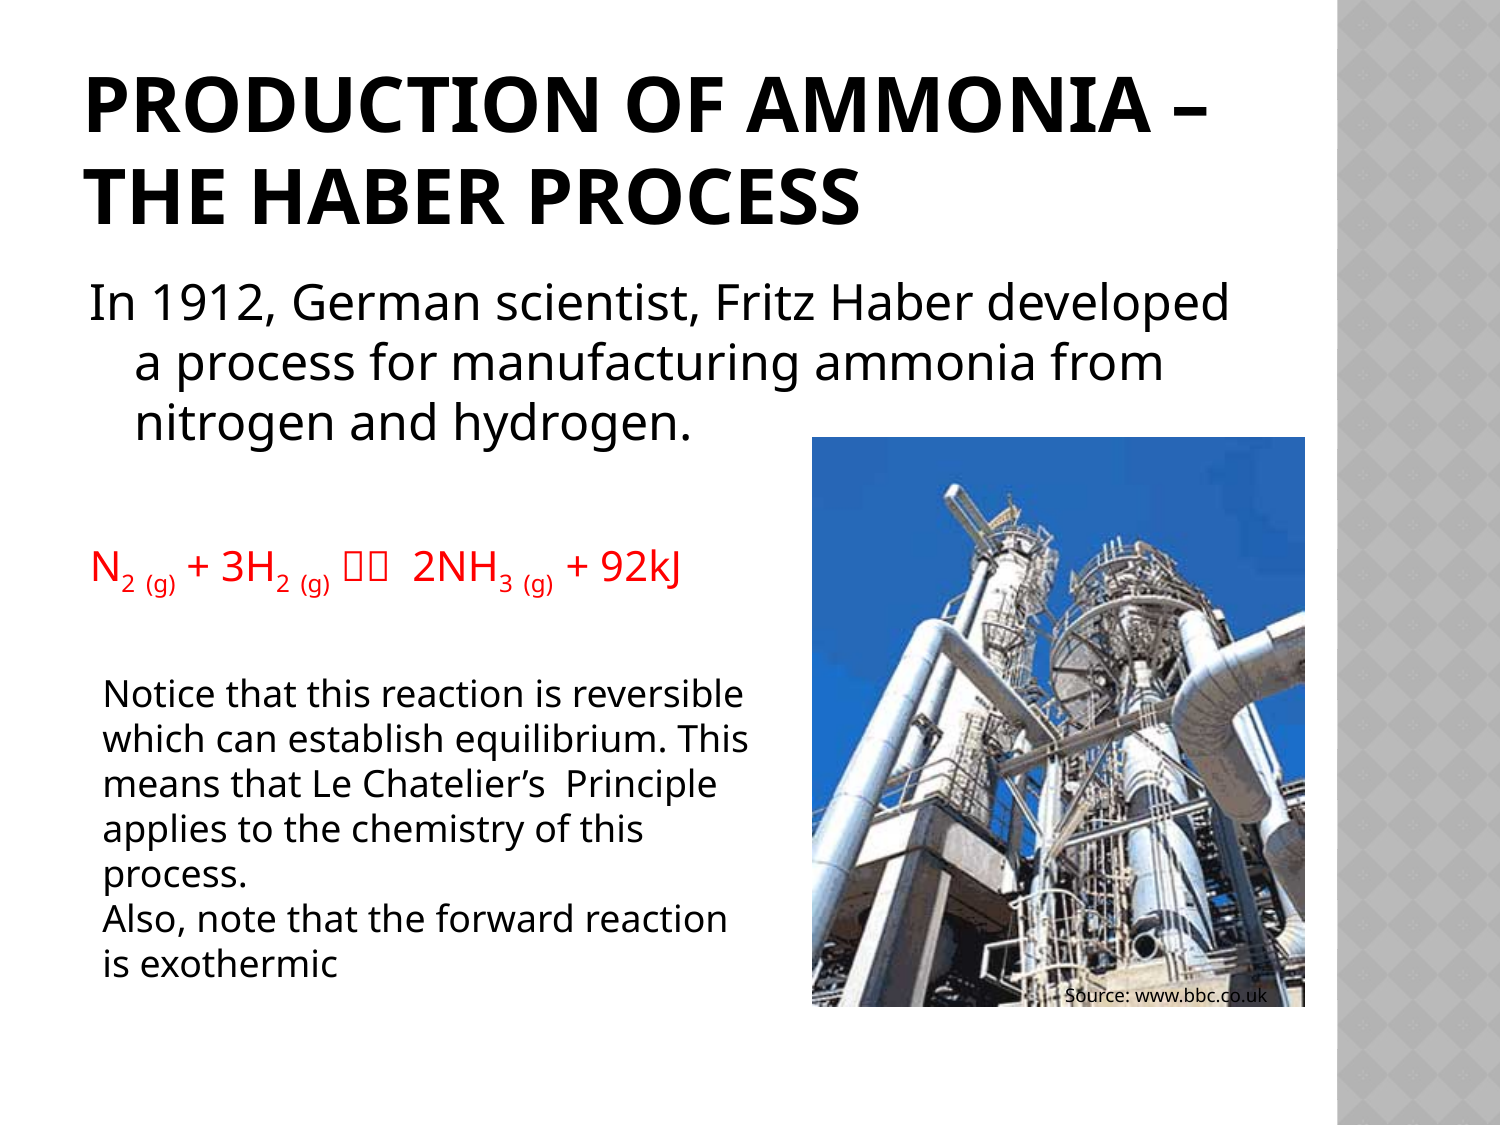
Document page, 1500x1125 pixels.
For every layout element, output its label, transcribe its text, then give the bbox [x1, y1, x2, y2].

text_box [811, 437, 1305, 1014]
list In 1912, German scientist, Fritz Haber developed a process for manufacturing ammonia from nitrogen and hydrogen. N2 (g) + 3H2 (g)  2NH3 (g) + 92kJ [75, 262, 1263, 649]
text_box Notice that this reaction is reversible which can establish equilibrium. This means that Le Chatelier’s Principle applies to the chemistry of this process. Also, note that the forward reaction is exothermic [87, 662, 775, 993]
title Production of Ammonia – The Haber process [75, 52, 1263, 240]
